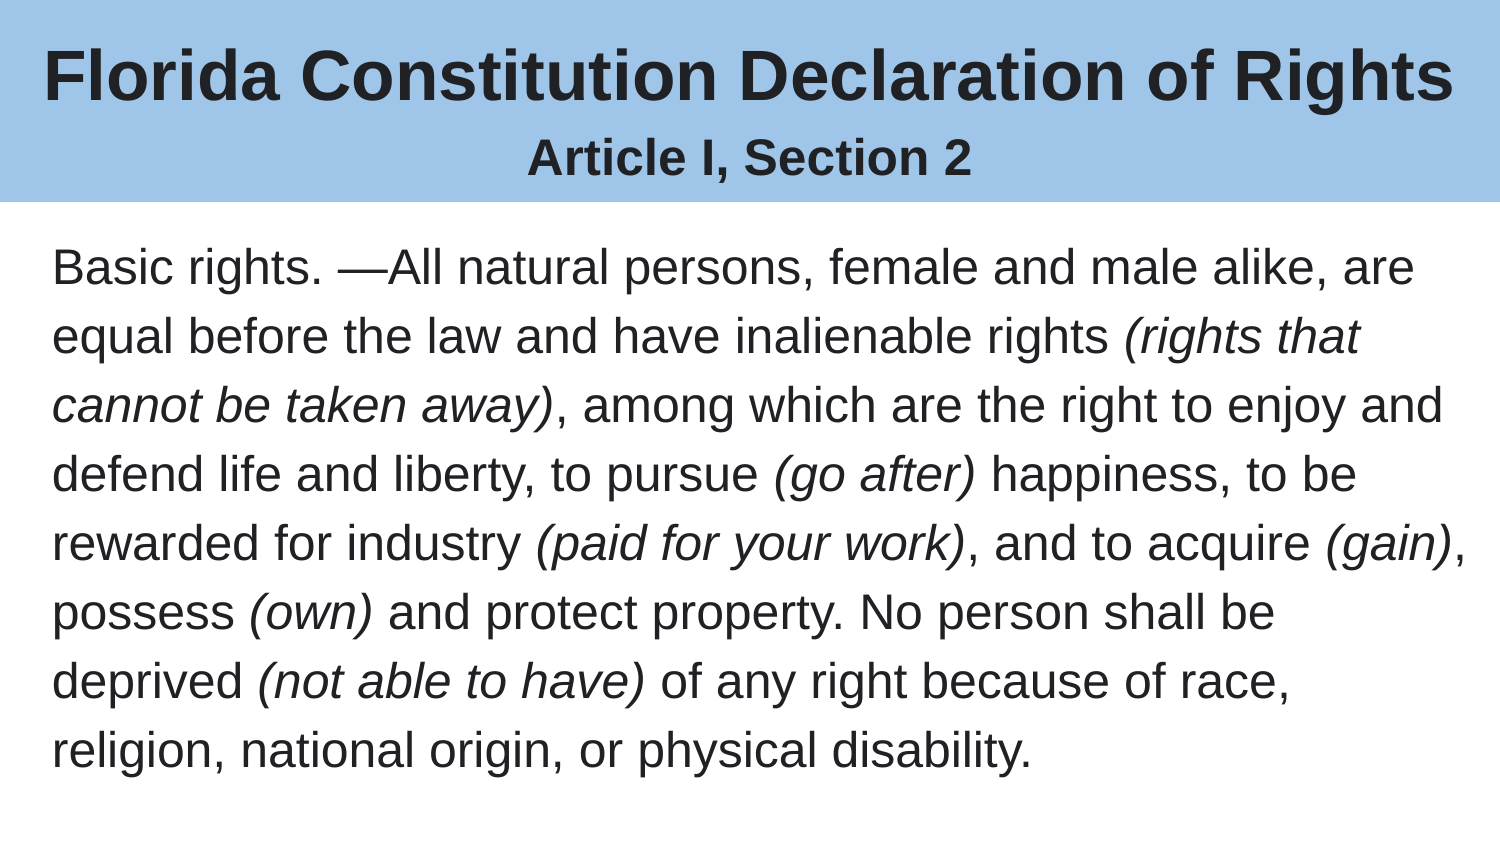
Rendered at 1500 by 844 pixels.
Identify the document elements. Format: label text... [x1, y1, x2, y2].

list Basic rights. —All natural persons, female and male alike, are equal before the law and have inalienable rights (rights that cannot be taken away), among which are the right to enjoy and defend life and liberty, to pursue (go after) happiness, to be rewarded for industry (paid for your work), and to acquire (gain), possess (own) and protect property. No person shall be deprived (not able to have) of any right because of race, religion, national origin, or physical disability. [36, 210, 1489, 831]
title Florida Constitution Declaration of Rights Article I, Section 2 [0, 0, 1500, 202]
